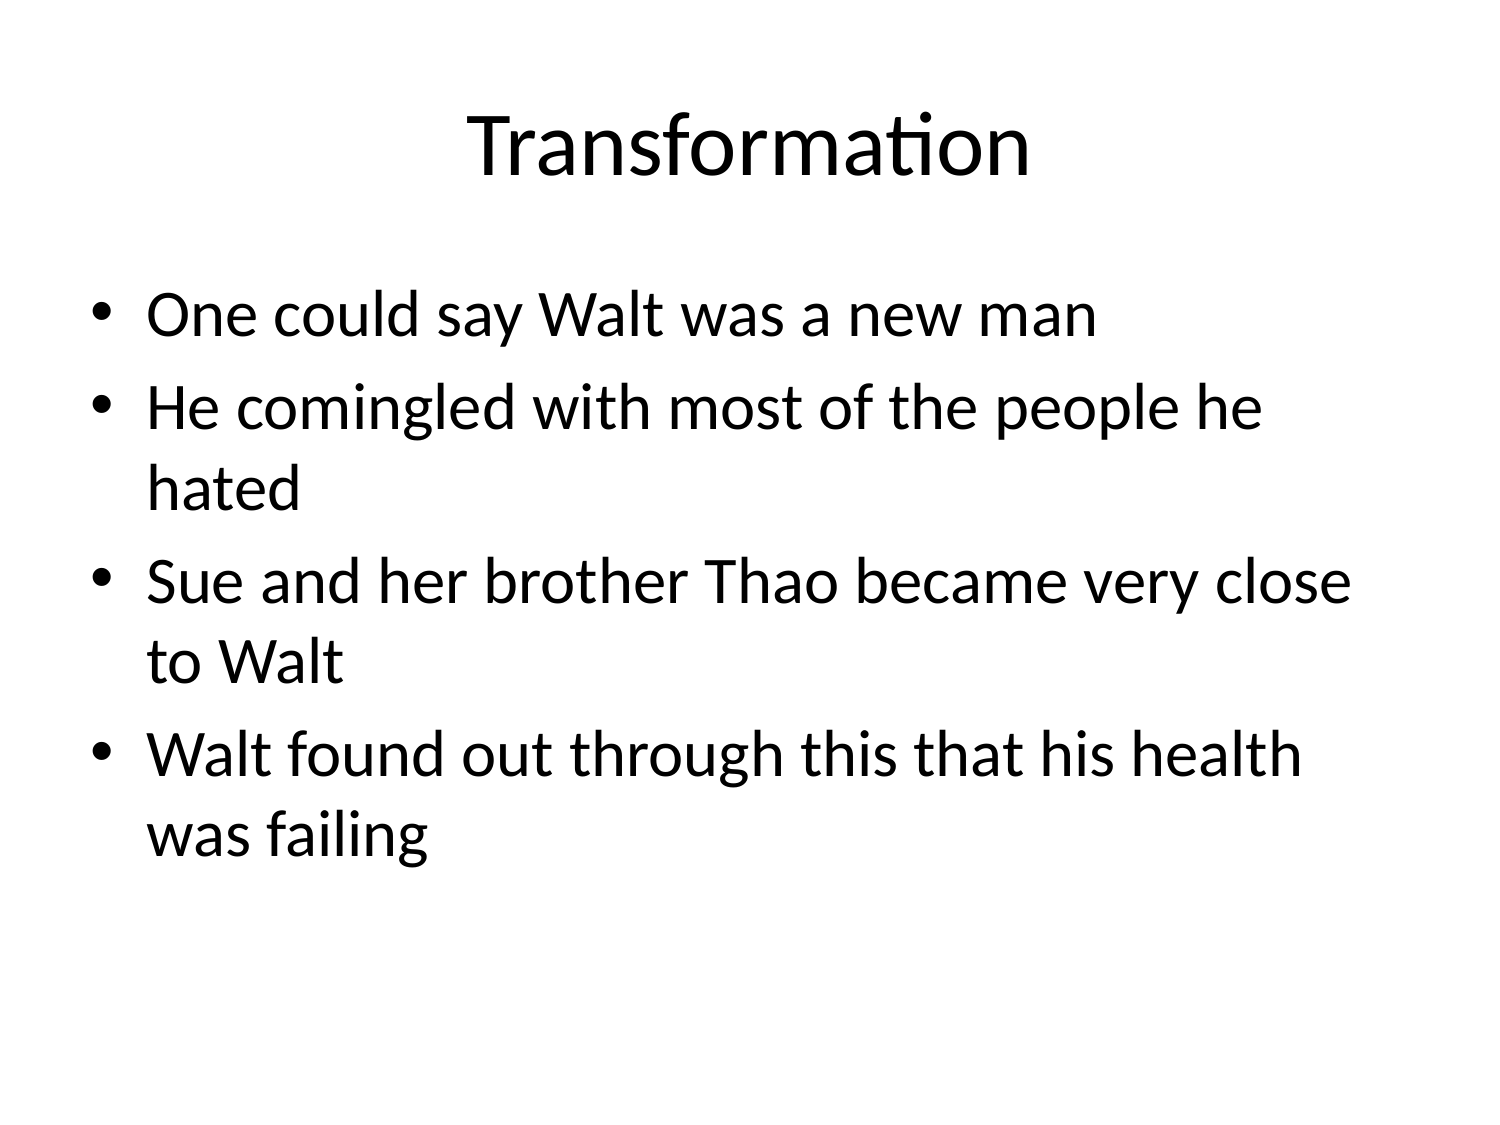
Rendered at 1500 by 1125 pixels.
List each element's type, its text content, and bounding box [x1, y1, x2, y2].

title Transformation [75, 45, 1425, 233]
list One could say Walt was a new man He comingled with most of the people he hated Sue and her brother Thao became very close to Walt Walt found out through this that his health was failing [75, 262, 1425, 1005]
